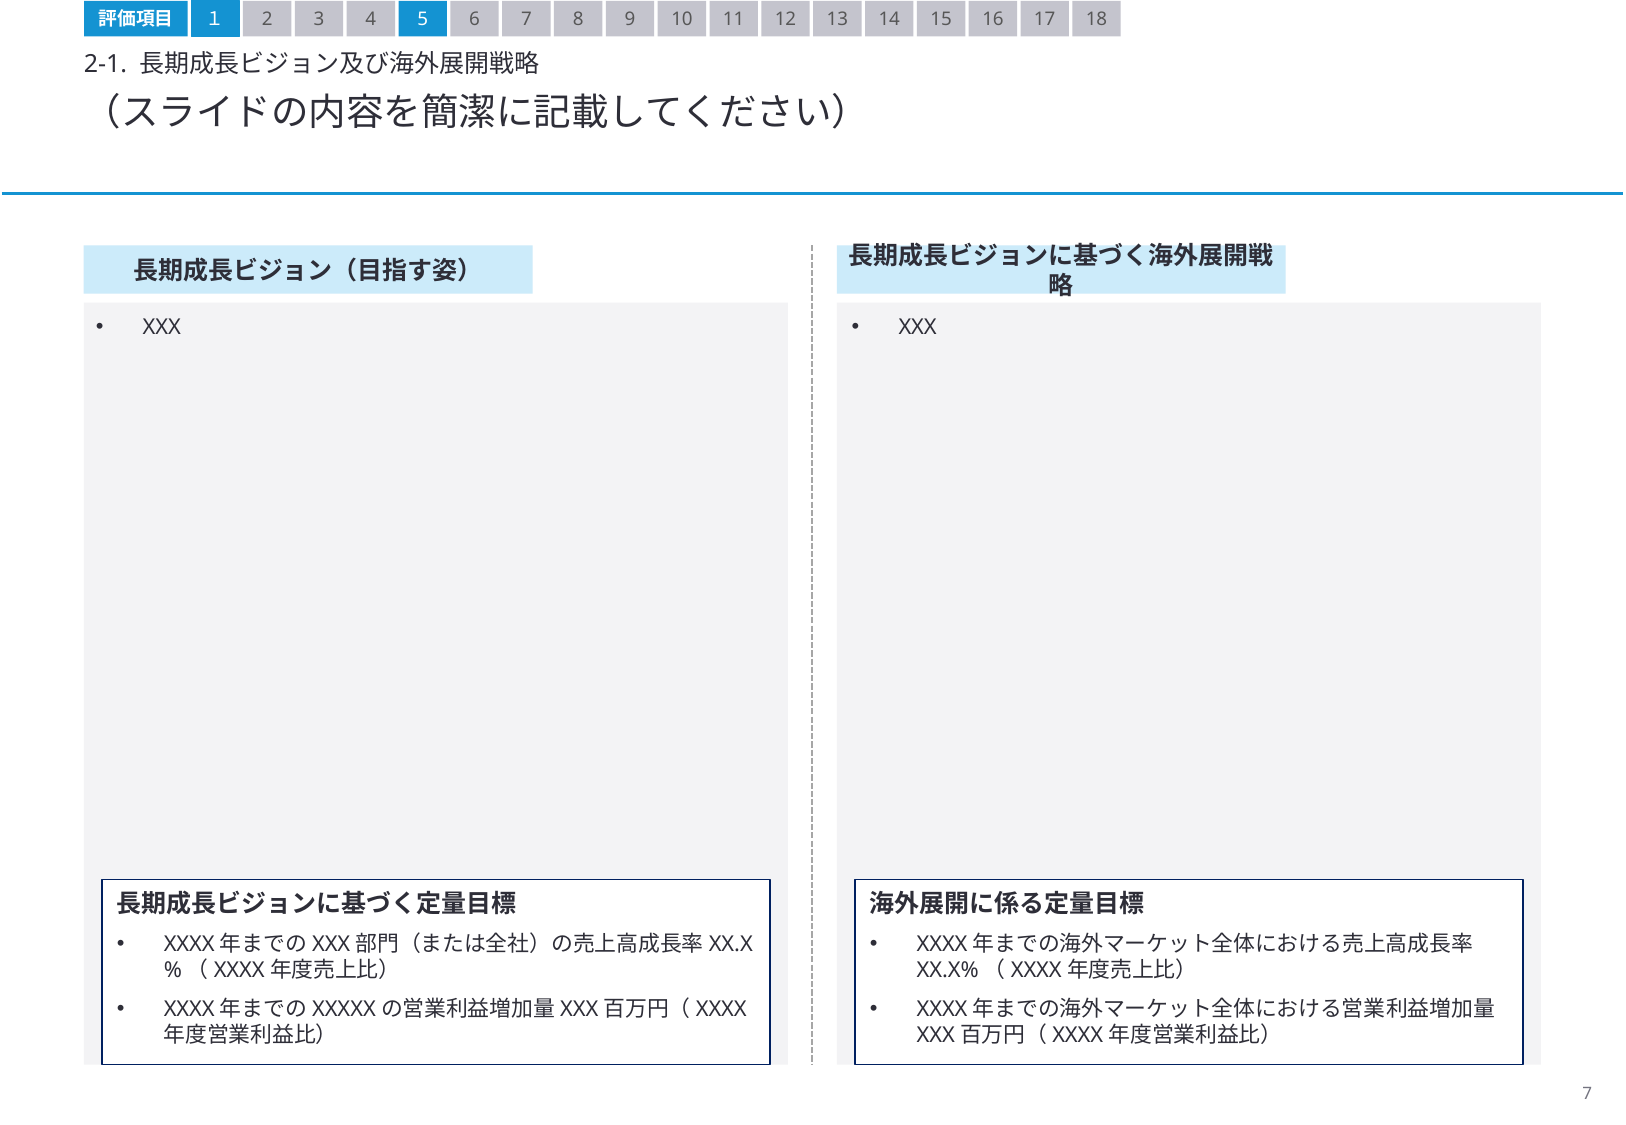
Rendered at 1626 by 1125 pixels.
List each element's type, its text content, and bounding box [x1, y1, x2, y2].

text_box 長期成長ビジョンに基づく海外展開戦略 [836, 244, 1287, 295]
list （スライドの内容を簡潔に記載してください） [84, 83, 1543, 183]
text_box XXX [836, 302, 1541, 1065]
text_box 長期成長ビジョン（目指す姿） [83, 244, 533, 295]
text_box 海外展開に係る定量目標 XXXX年までの海外マーケット全体における売上高成長率XX.X%（XXXX年度売上比） XXXX年までの海外マーケット全体における営業利益増加量XXX百万円（XXXX年度営業利益比） [854, 879, 1524, 1065]
text_box 長期成長ビジョンに基づく定量目標 XXXX年までのXXX部門（または全社）の売上高成長率XX.X%（XXXX年度売上比） XXXX年までのXXXXXの営業利益増加量XXX百万円（XXXX年度営業利益比） [101, 879, 771, 1065]
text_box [83, 0, 1122, 37]
list 2-1. 長期成長ビジョン及び海外展開戦略 [84, 40, 1543, 82]
text_box XXX [83, 302, 788, 1065]
